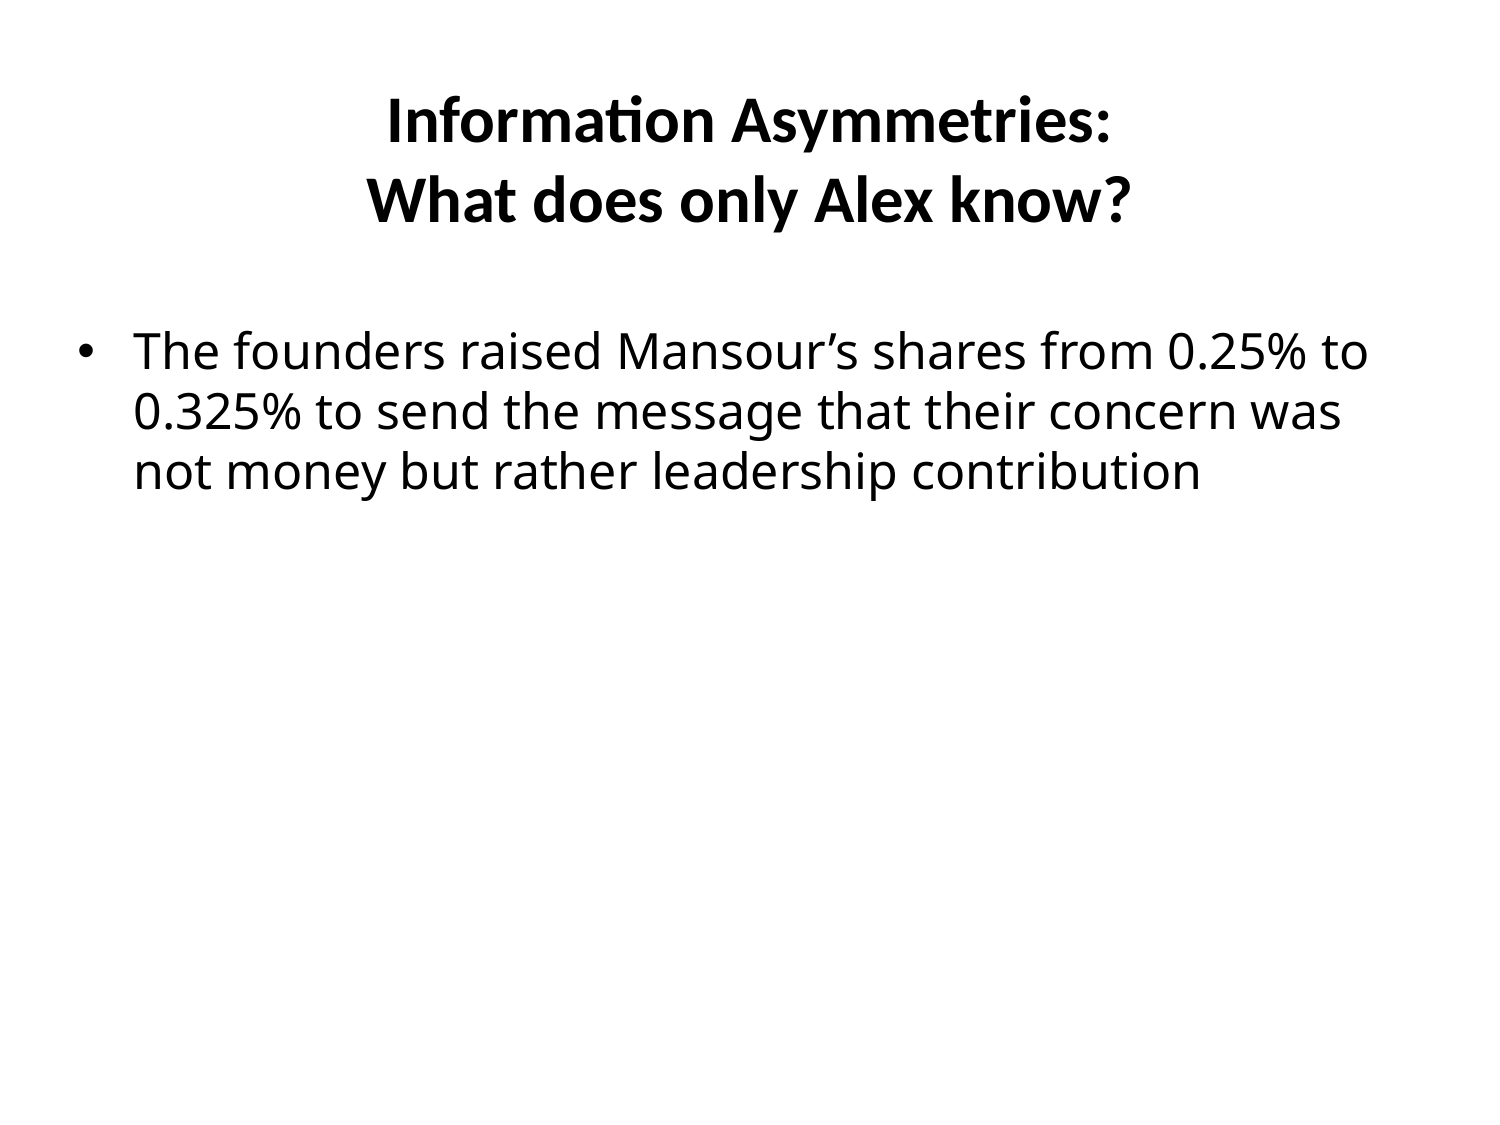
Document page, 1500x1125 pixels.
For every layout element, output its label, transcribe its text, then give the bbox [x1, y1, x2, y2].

title Information Asymmetries: What does only Alex know? [75, 62, 1425, 250]
list The founders raised Mansour’s shares from 0.25% to 0.325% to send the message that their concern was not money but rather leadership contribution [62, 312, 1438, 1100]
